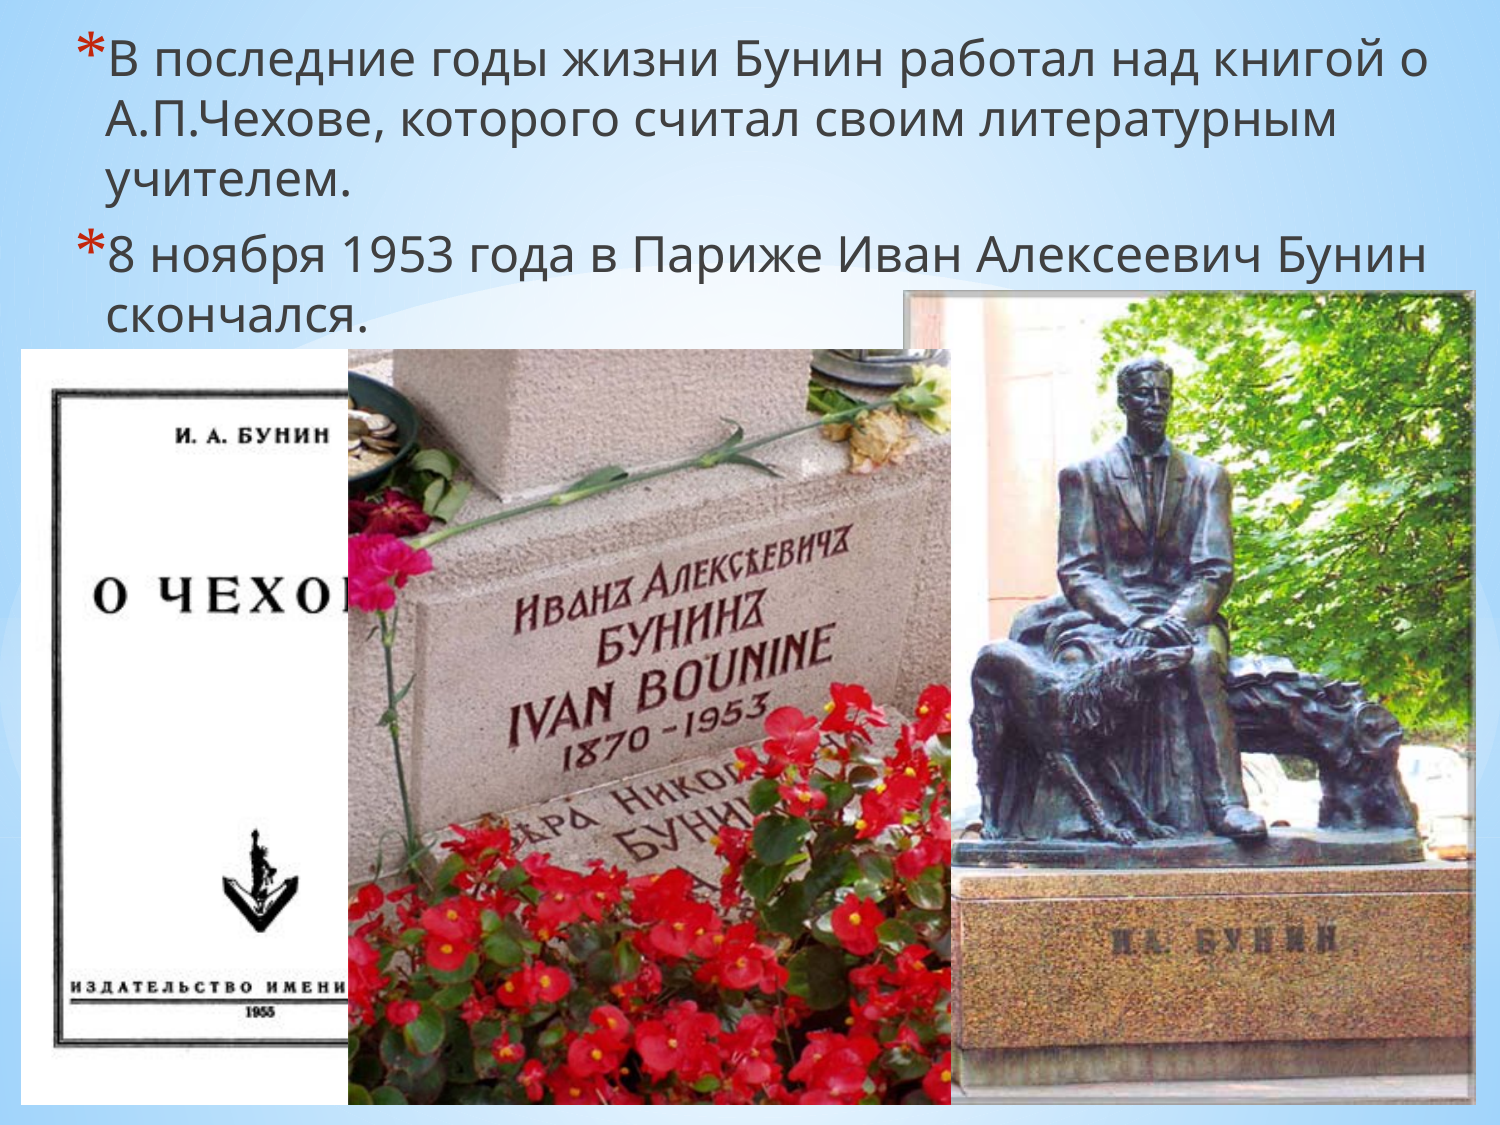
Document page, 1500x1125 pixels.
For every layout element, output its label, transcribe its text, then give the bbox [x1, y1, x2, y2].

list В последние годы жизни Бунин работал над книгой о А.П.Чехове, которого считал своим литературным учителем. 8 ноября 1953 года в Париже Иван Алексеевич Бунин скончался. [53, 19, 1459, 260]
picture [20, 290, 1476, 1106]
